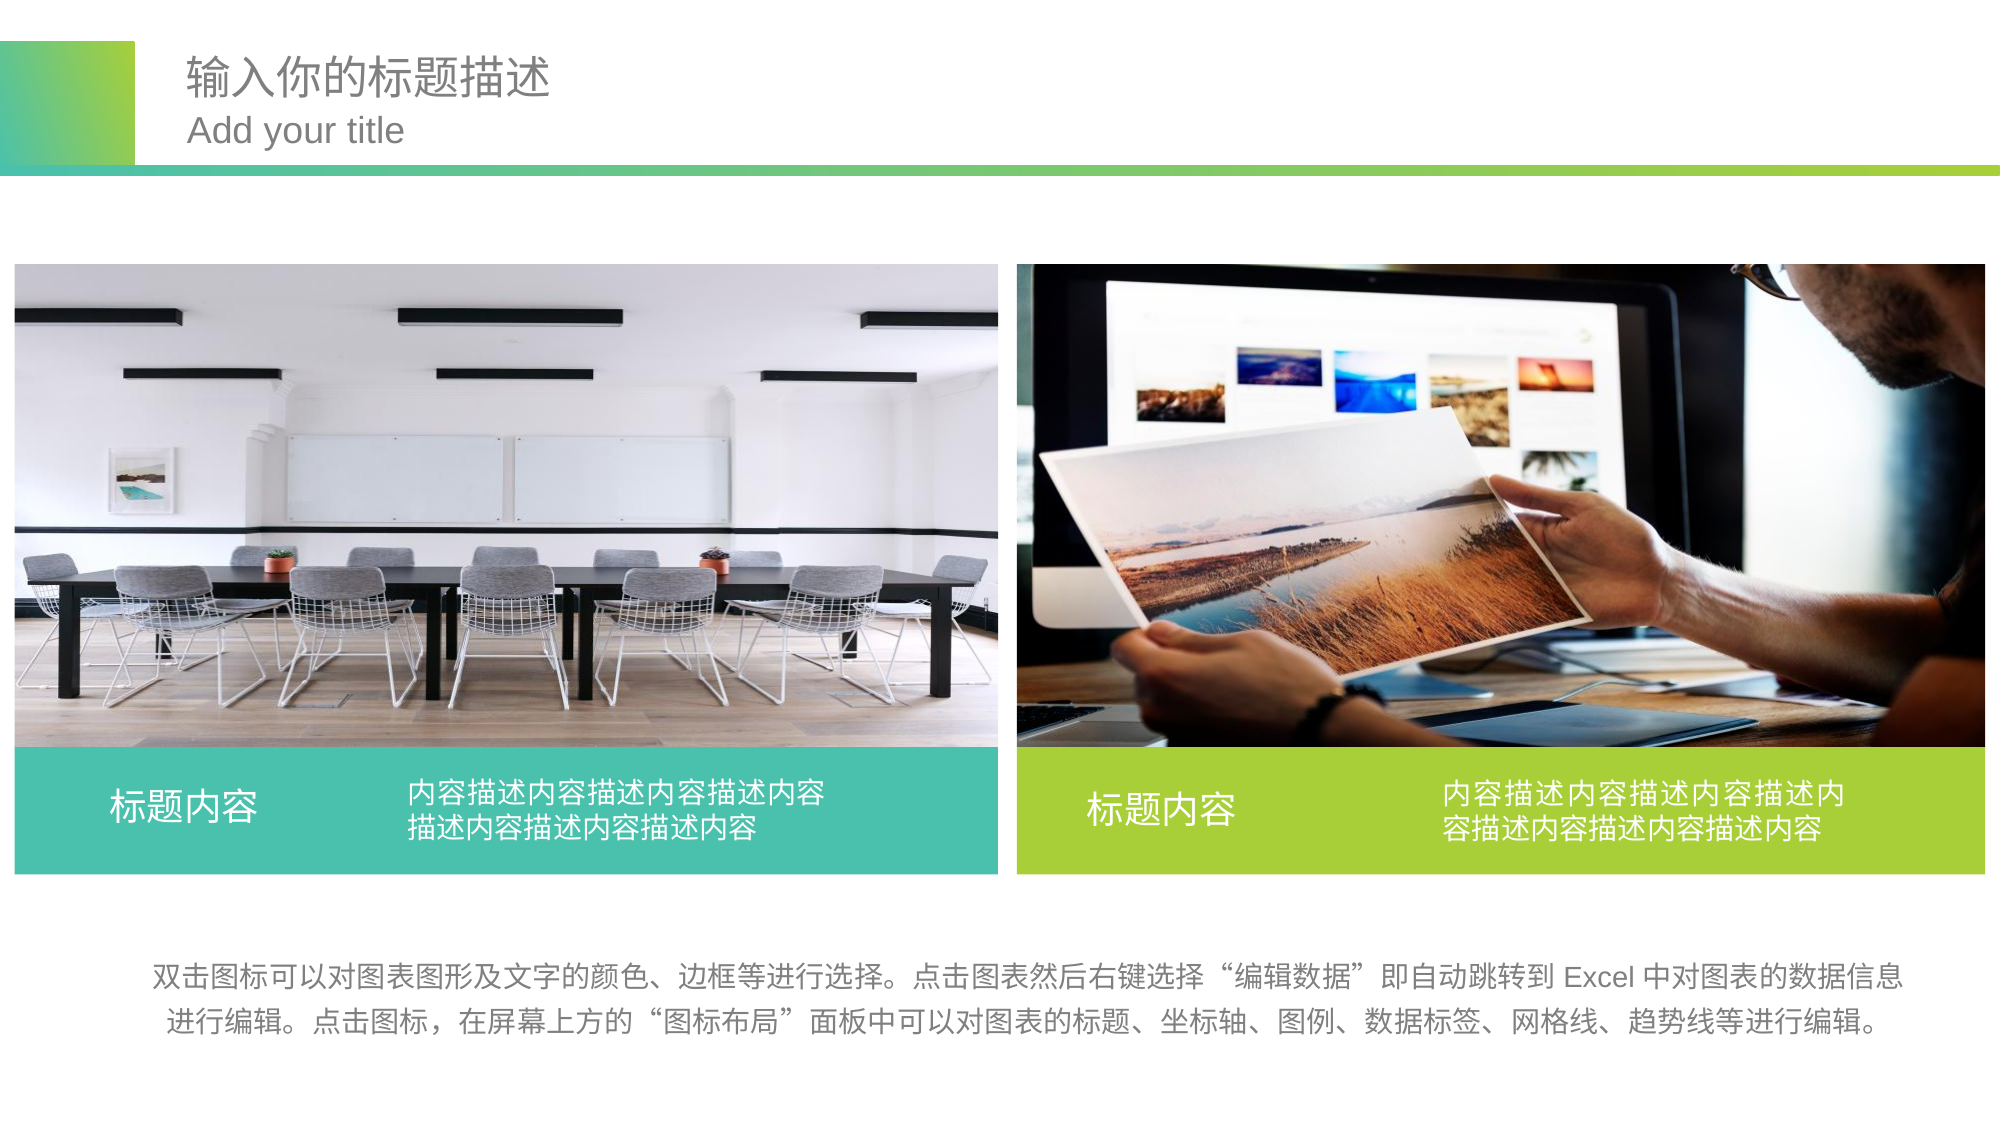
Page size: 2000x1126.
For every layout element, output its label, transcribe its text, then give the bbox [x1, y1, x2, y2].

text_box [1015, 262, 1987, 748]
text_box 内容描述内容描述内容描述内 容描述内容描述内容描述内容 [1427, 768, 1870, 853]
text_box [0, 41, 2000, 177]
text_box 标题内容 [1072, 778, 1272, 839]
text_box 标题内容 [94, 775, 297, 835]
text_box [14, 748, 998, 875]
text_box [13, 262, 1000, 748]
text_box 双击图标可以对图表图形及文字的颜色、边框等进行选择。点击图表然后右键选择“编辑数据”即自动跳转到Excel中对图表的数据信息进行编辑。点击图标，在屏幕上方的“图标布局”面板中可以对图表的标题、坐标轴、图例、数据标签、网格线、趋势线等进行编辑。 [135, 940, 1922, 1047]
text_box [1016, 748, 1986, 875]
text_box 内容描述内容描述内容描述内容描述内容描述内容描述内容 [392, 767, 842, 853]
